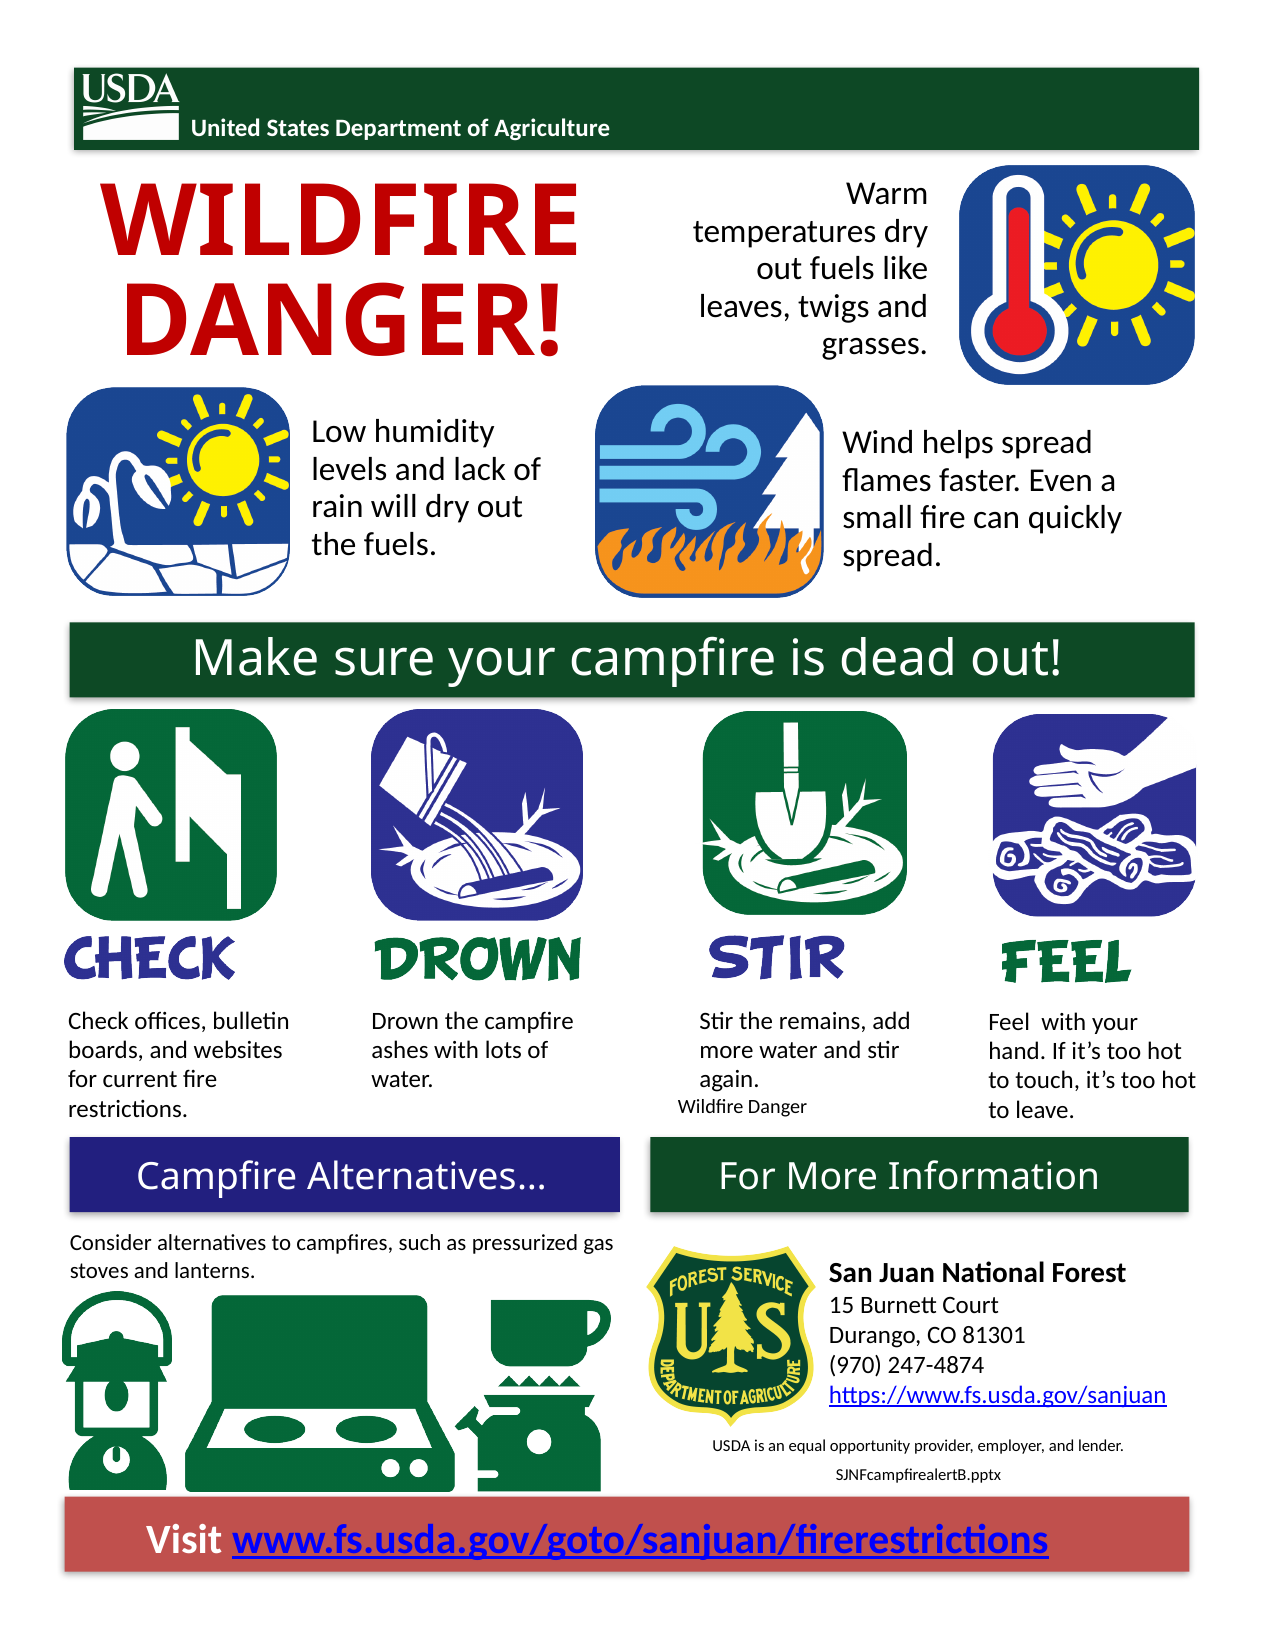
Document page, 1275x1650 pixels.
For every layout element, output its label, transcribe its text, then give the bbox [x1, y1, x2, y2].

text_box [69, 622, 1195, 698]
text_box Stir the remains, add more water and stir again. [699, 1004, 920, 1086]
text_box Campfire Alternatives… [69, 1144, 614, 1205]
picture [82, 73, 180, 140]
text_box WILDFIRE DANGER! [13, 229, 668, 323]
text_box [64, 1496, 1190, 1572]
picture [61, 1291, 612, 1492]
text_box Warm temperatures dry out fuels like leaves, twigs and grasses. [668, 174, 929, 362]
picture [65, 387, 290, 596]
text_box Drown the campfire ashes with lots of water. [371, 1004, 582, 1093]
picture [695, 710, 907, 980]
picture [595, 385, 824, 599]
text_box USDA is an equal opportunity provider, employer, and lender. SJNFcampfirealertB.pptx [655, 1425, 1182, 1494]
text_box United States Department of Agriculture [190, 111, 614, 149]
text_box San Juan National Forest 15 Burnett Court Durango, CO 81301 (970) 247-4874 https://www.fs.usda.gov/sanjuan [828, 1253, 1189, 1409]
title Wildfire Danger [547, 1086, 938, 1126]
text_box Low humidity levels and lack of rain will dry out the fuels. [311, 411, 549, 562]
text_box Visit www.fs.usda.gov/goto/sanjuan/firerestrictions [35, 1504, 1160, 1570]
text_box [73, 67, 1200, 151]
text_box Consider alternatives to campfires, such as pressurized gas stoves and lanterns. [69, 1227, 633, 1283]
picture [371, 709, 583, 982]
text_box [650, 1136, 1189, 1213]
text_box [69, 1136, 621, 1213]
picture [64, 709, 277, 980]
text_box Feel with your hand. If it’s too hot to touch, it’s too hot to leave. [988, 1006, 1200, 1124]
picture [645, 1246, 816, 1428]
text_box Make sure your campfire is dead out! [66, 618, 1190, 694]
text_box Wind helps spread flames faster. Even a small fire can quickly spread. [842, 422, 1189, 573]
text_box Check offices, bulletin boards, and websites for current fire restrictions. [68, 1005, 300, 1123]
picture [958, 165, 1195, 386]
picture [988, 714, 1200, 984]
text_box For More Information [637, 1144, 1182, 1205]
